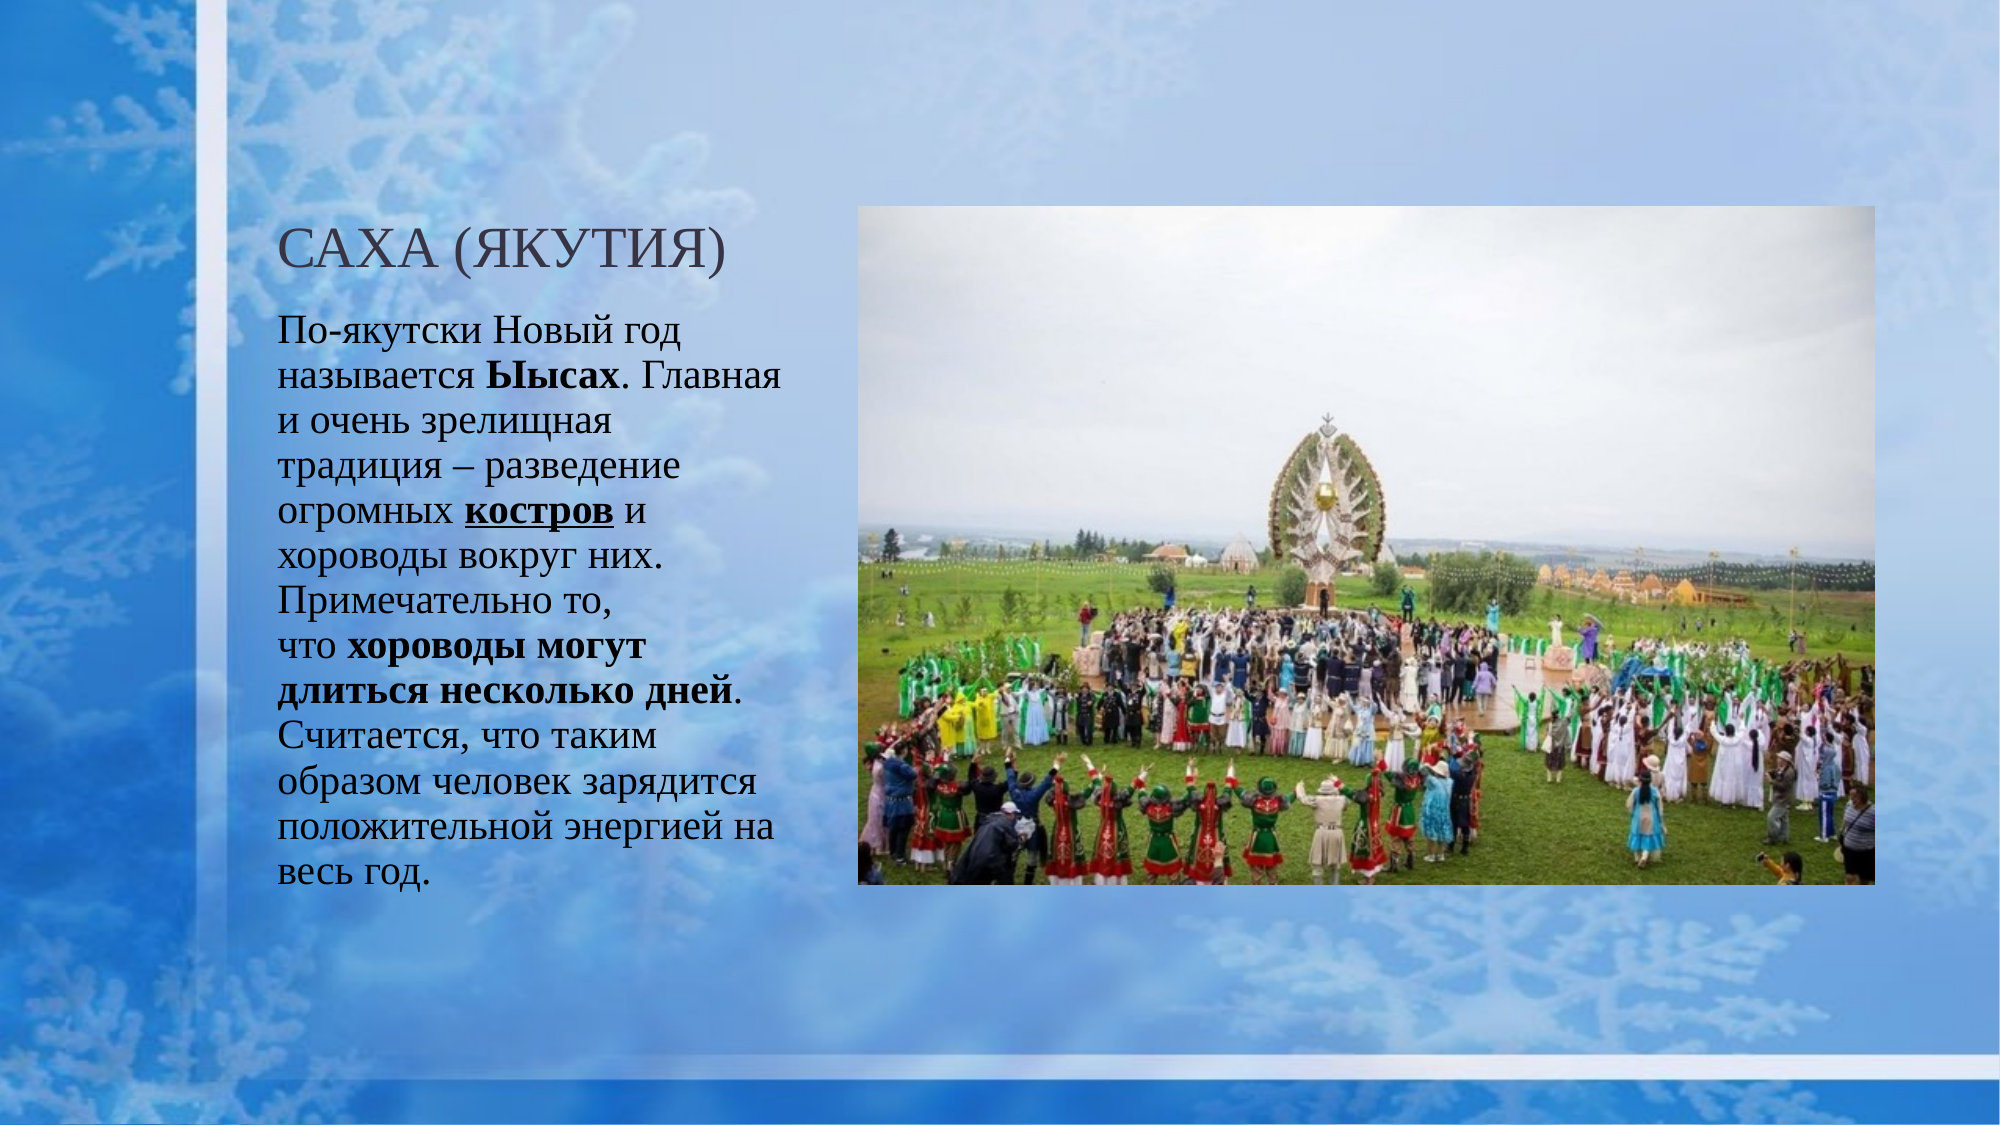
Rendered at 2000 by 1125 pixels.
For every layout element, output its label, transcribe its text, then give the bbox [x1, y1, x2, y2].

list По-якутски Новый год называется Ыысах. Главная и очень зрелищная традиция – разведение огромных костров и хороводы вокруг них. Примечательно то, что хороводы могут длиться несколько дней. Считается, что таким образом человек зарядится положительной энергией на весь год. [262, 299, 803, 1013]
title Саха (Якутия) [262, 62, 803, 288]
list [858, 206, 1875, 885]
picture [0, 0, 2000, 1125]
